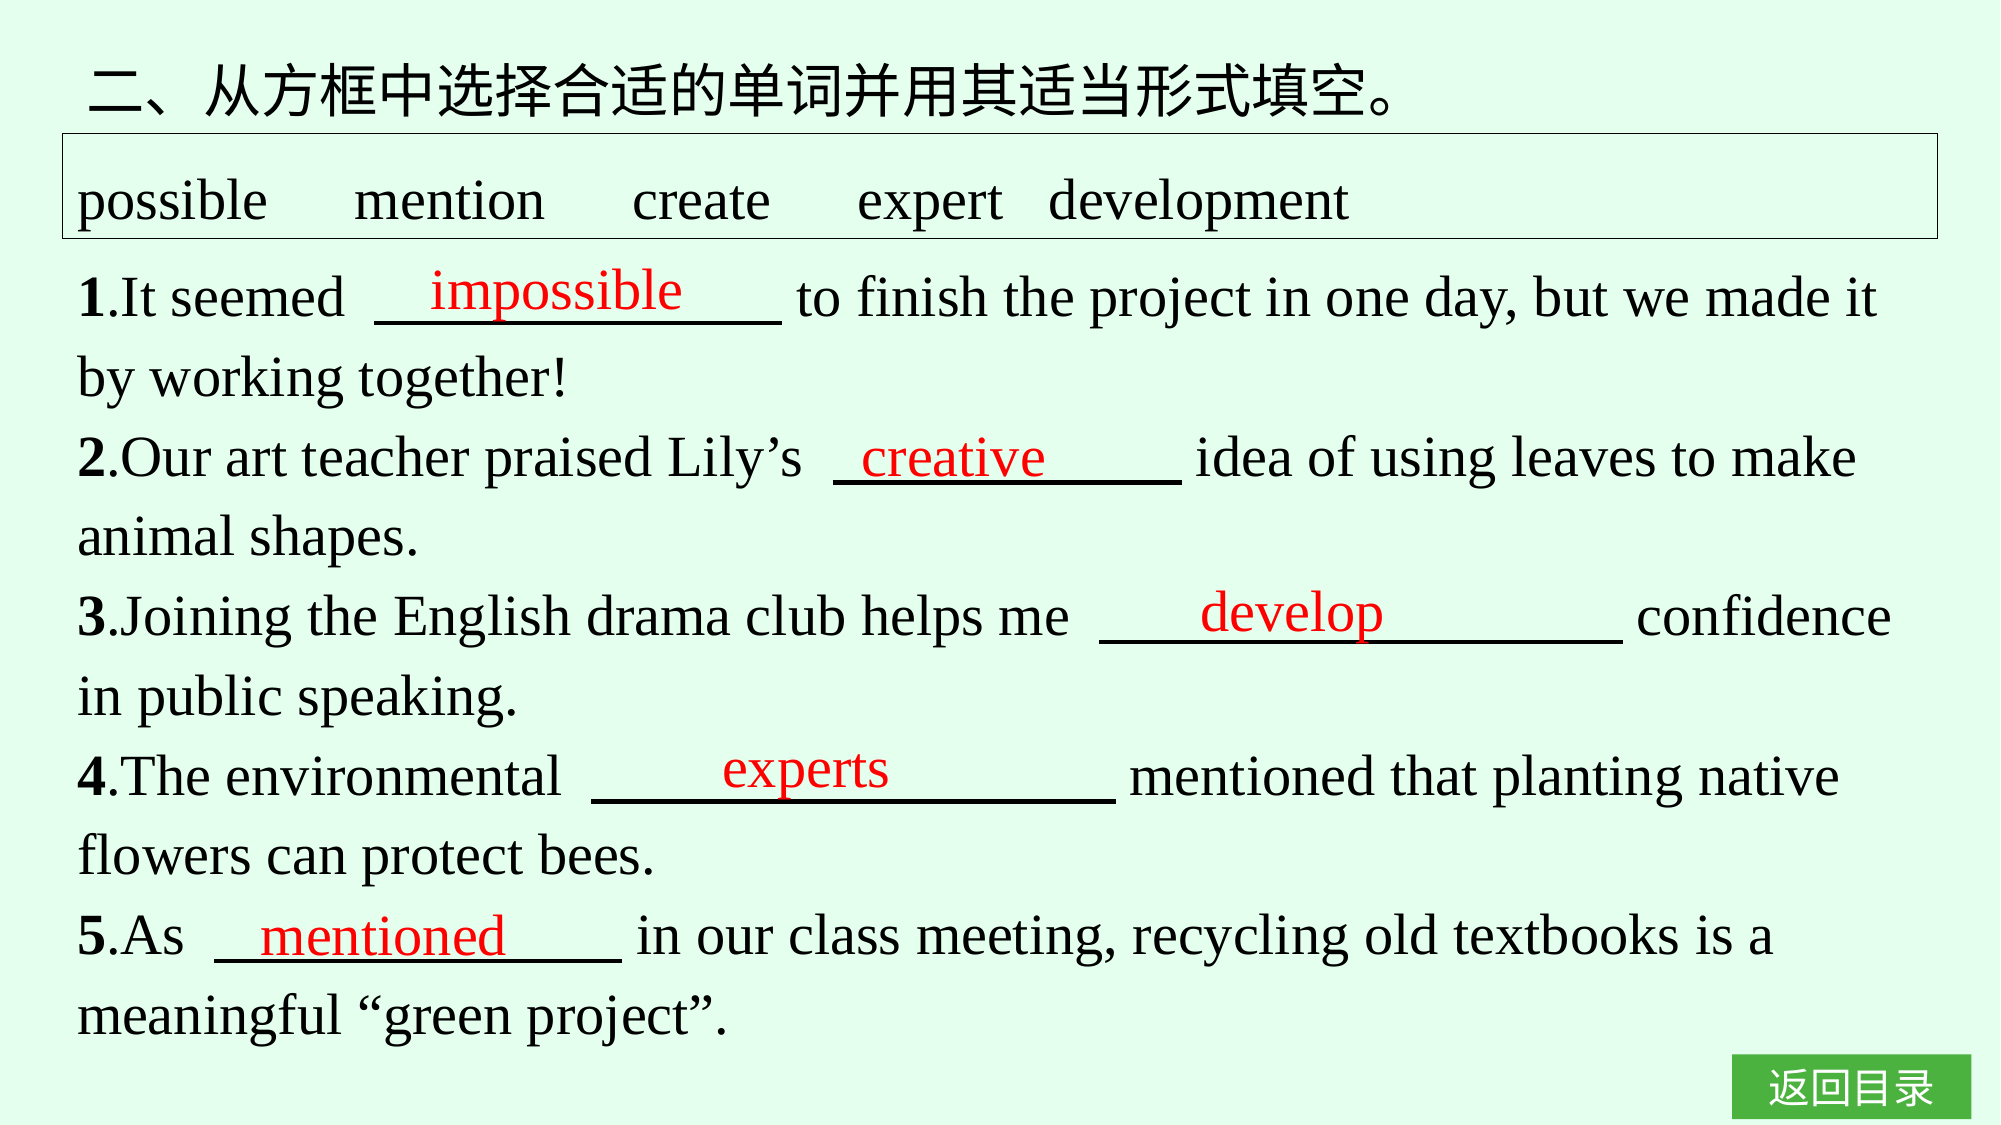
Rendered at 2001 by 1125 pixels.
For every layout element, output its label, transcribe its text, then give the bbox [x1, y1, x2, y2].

text_box 二、从方框中选择合适的单词并用其适当形式填空。 [71, 26, 1455, 132]
text_box develop [1185, 551, 1401, 650]
text_box impossible [416, 230, 771, 329]
text_box mentioned [246, 876, 523, 975]
text_box experts [707, 707, 906, 807]
text_box creative [847, 396, 1062, 496]
text_box possible mention create expert development [62, 133, 1938, 239]
text_box 1.It seemed to finish the project in one day, but we made it by working together! 2.Our art teacher praised Lily’s idea of using leaves to make animal shapes. 3.Joining the English drama club helps me confidence in public speaking. 4.The environmental mentioned that planting native flowers can protect bees. 5.As in our class meeting, recycling old textbooks is a meaningful “green project”. [62, 241, 1938, 1054]
